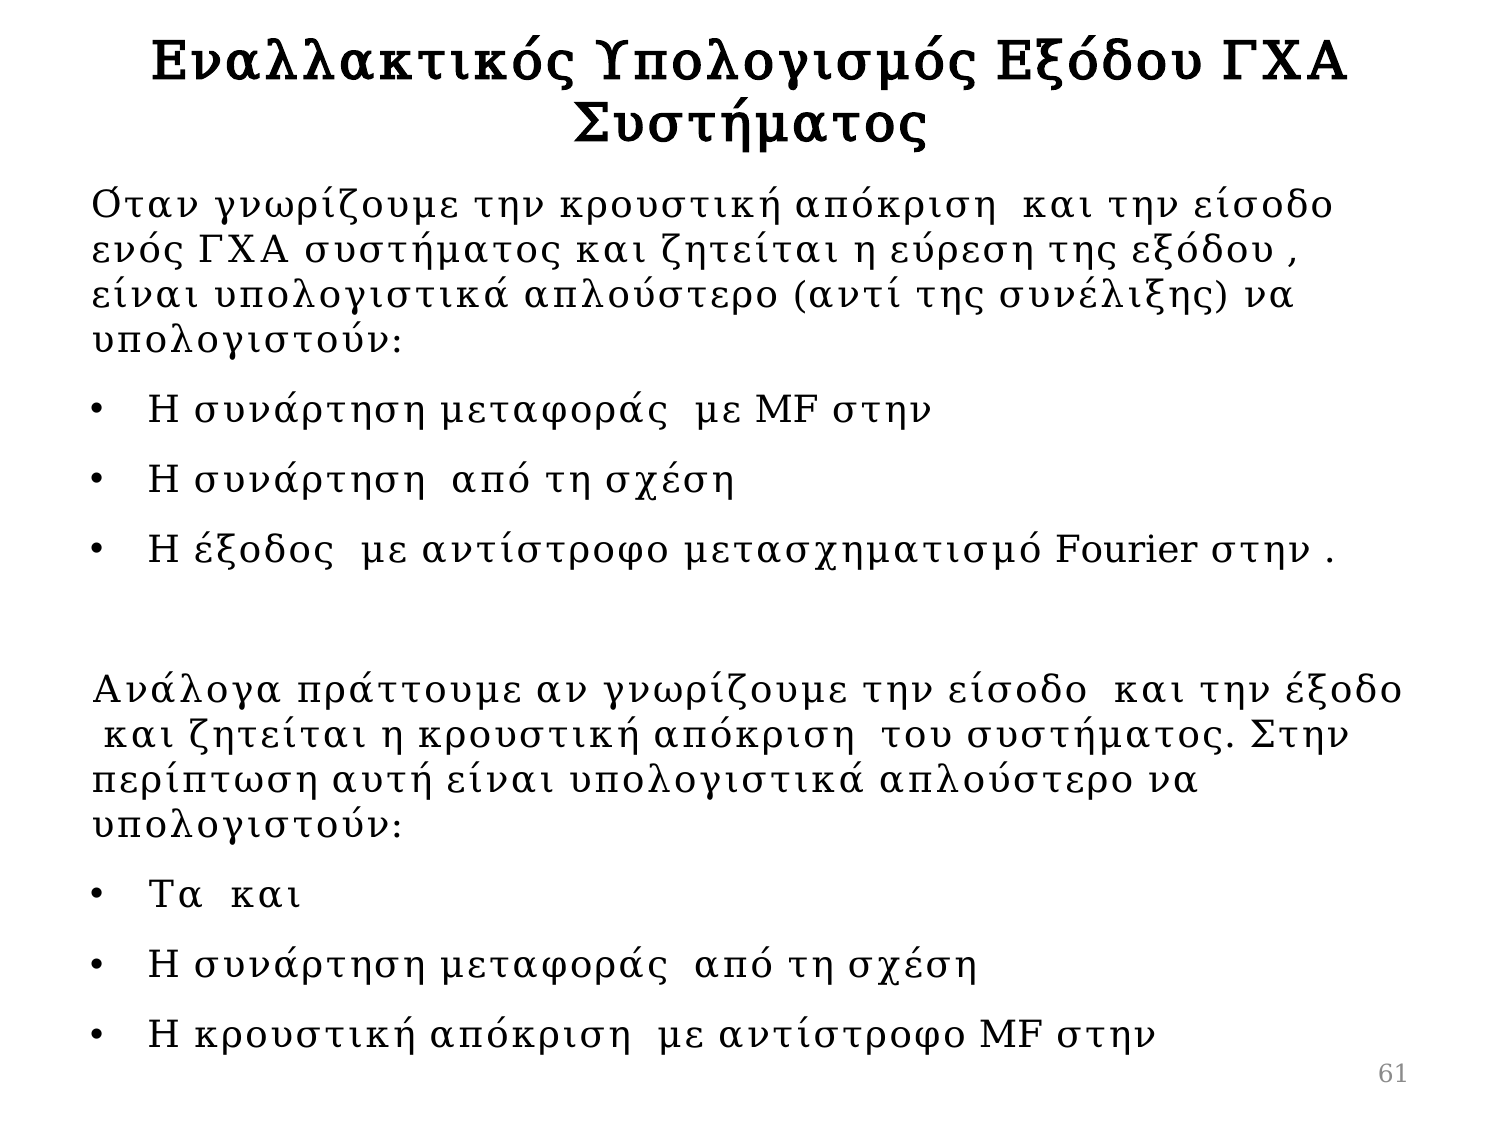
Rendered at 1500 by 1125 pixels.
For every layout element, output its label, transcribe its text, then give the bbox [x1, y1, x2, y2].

slide_number 61 [1222, 1042, 1425, 1103]
title Εναλλακτικός Υπολογισμός Εξόδου ΓΧΑ Συστήματος [75, 19, 1425, 159]
